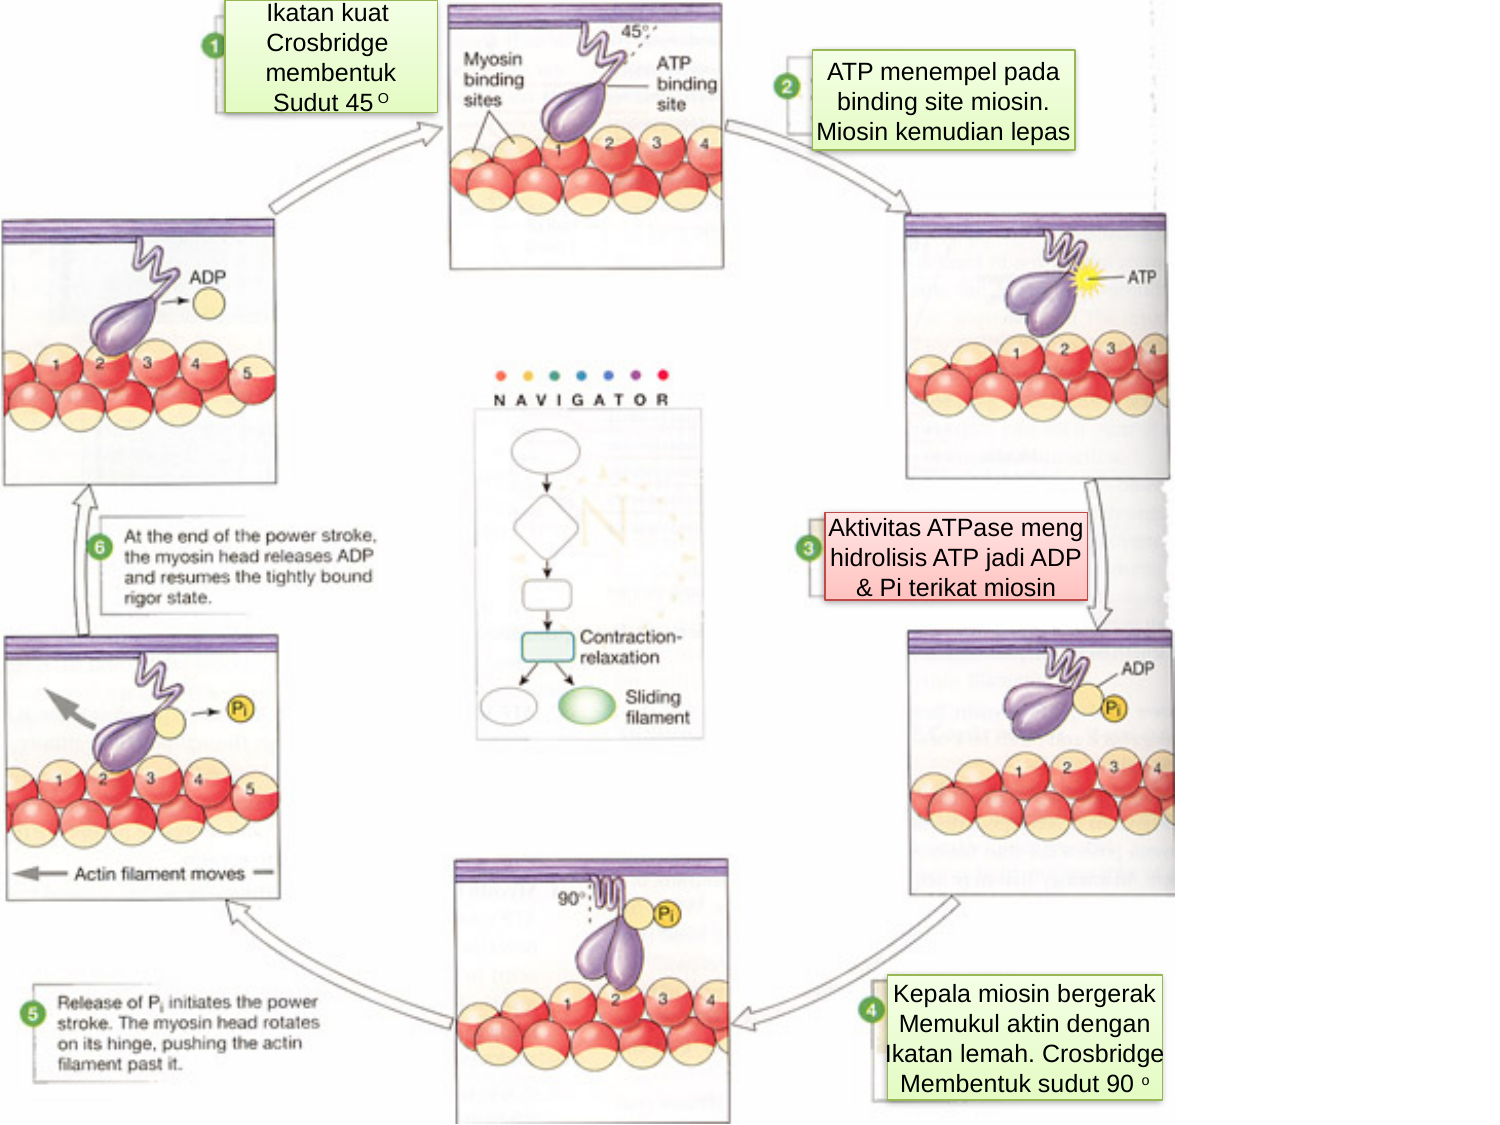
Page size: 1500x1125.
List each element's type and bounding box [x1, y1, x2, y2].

picture [0, 0, 1176, 1124]
